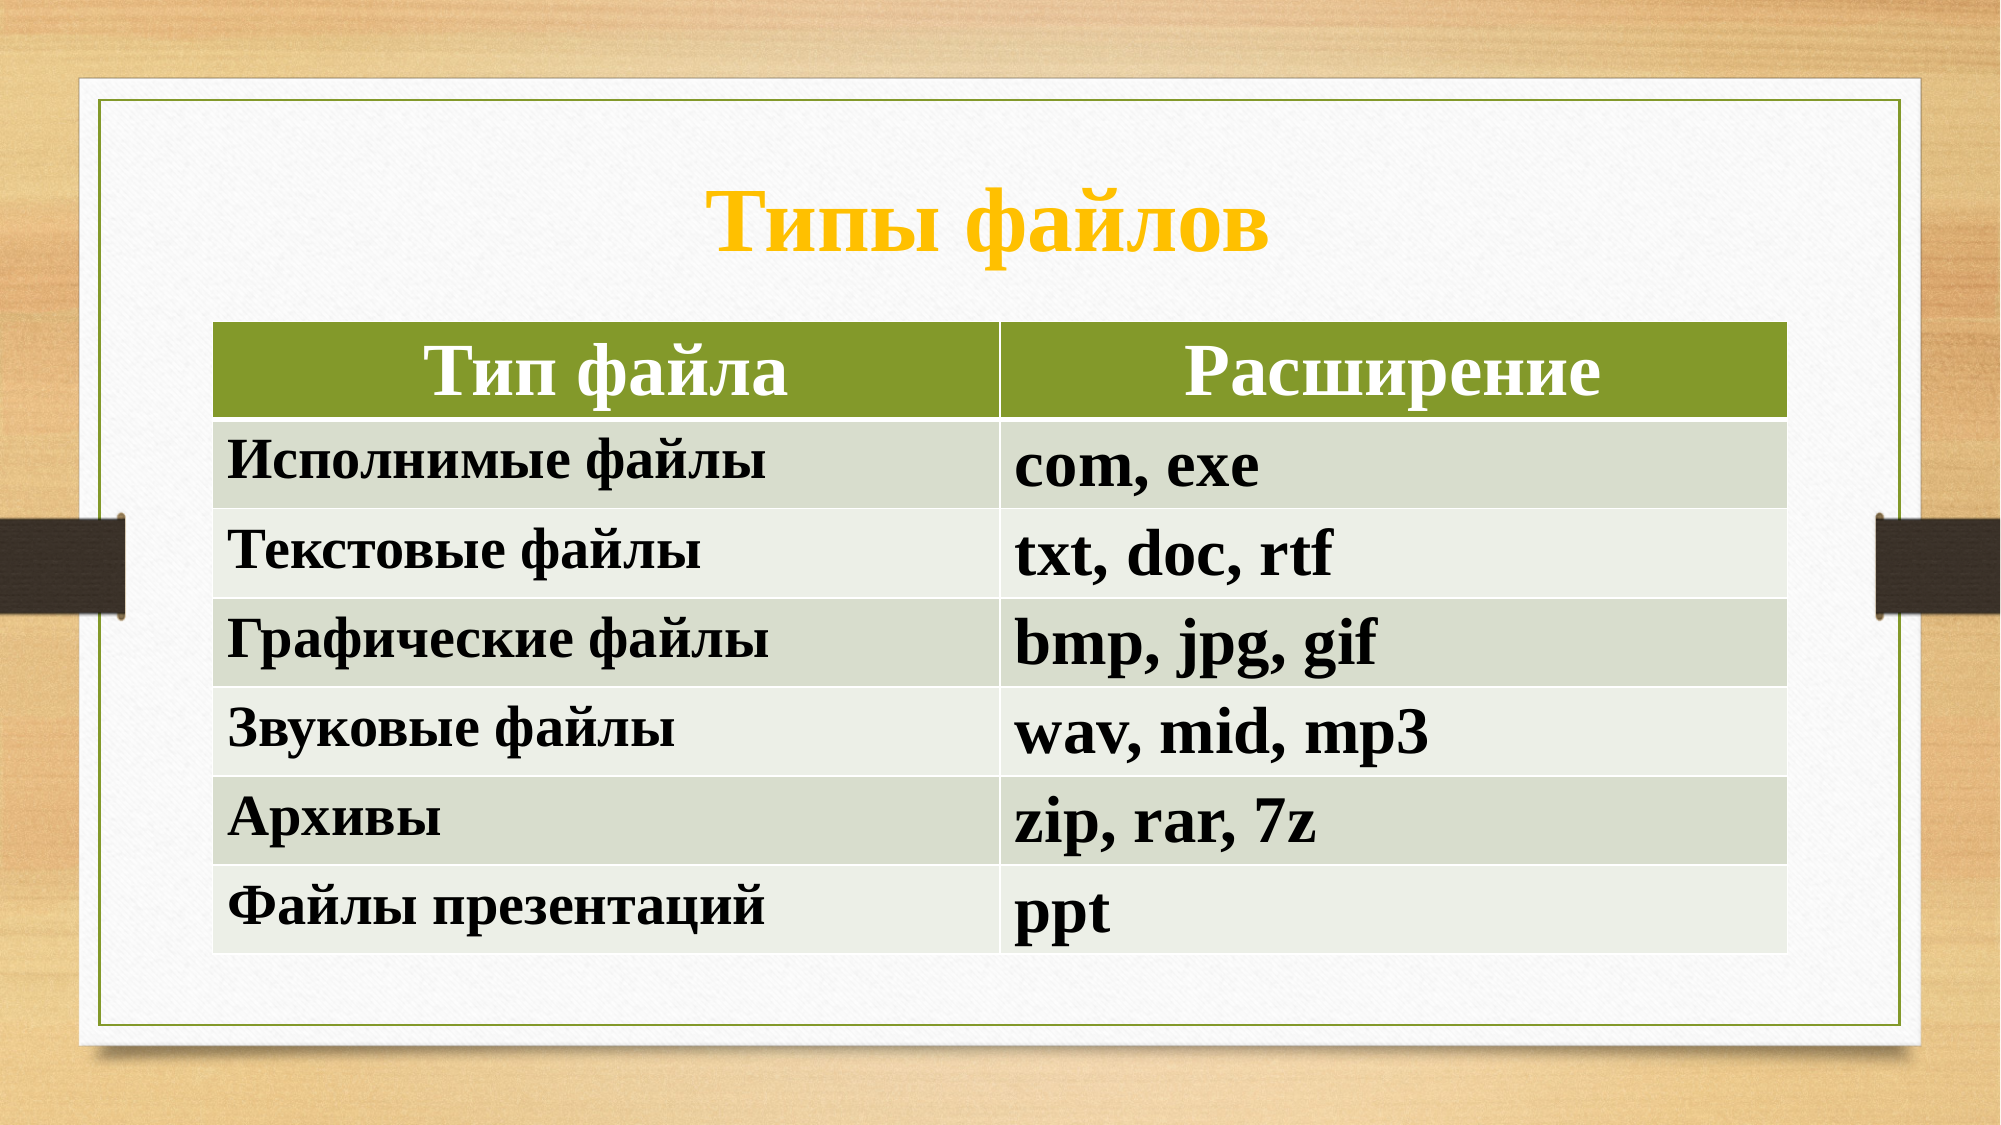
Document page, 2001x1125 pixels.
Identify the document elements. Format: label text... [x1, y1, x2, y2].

table_cell zip, rar, 7z [1001, 777, 1787, 864]
table_header Тип файла [213, 322, 999, 417]
table_cell ppt [1001, 866, 1787, 953]
table_cell Архивы [213, 777, 999, 864]
table_cell bmp, jpg, gif [1001, 599, 1787, 686]
table_cell Файлы презентаций [213, 866, 999, 953]
table_cell Графические файлы [213, 599, 999, 686]
table_cell Звуковые файлы [213, 688, 999, 775]
title Типы файлов [212, 107, 1788, 321]
table_cell Исполнимые файлы [213, 422, 999, 508]
table_cell txt, doc, rtf [1001, 509, 1787, 597]
table_cell Текстовые файлы [213, 509, 999, 597]
table_cell com, exe [1001, 422, 1787, 508]
table_cell wav, mid, mp3 [1001, 688, 1787, 775]
picture [0, 0, 2001, 1125]
table_header Расширение [1001, 322, 1787, 417]
